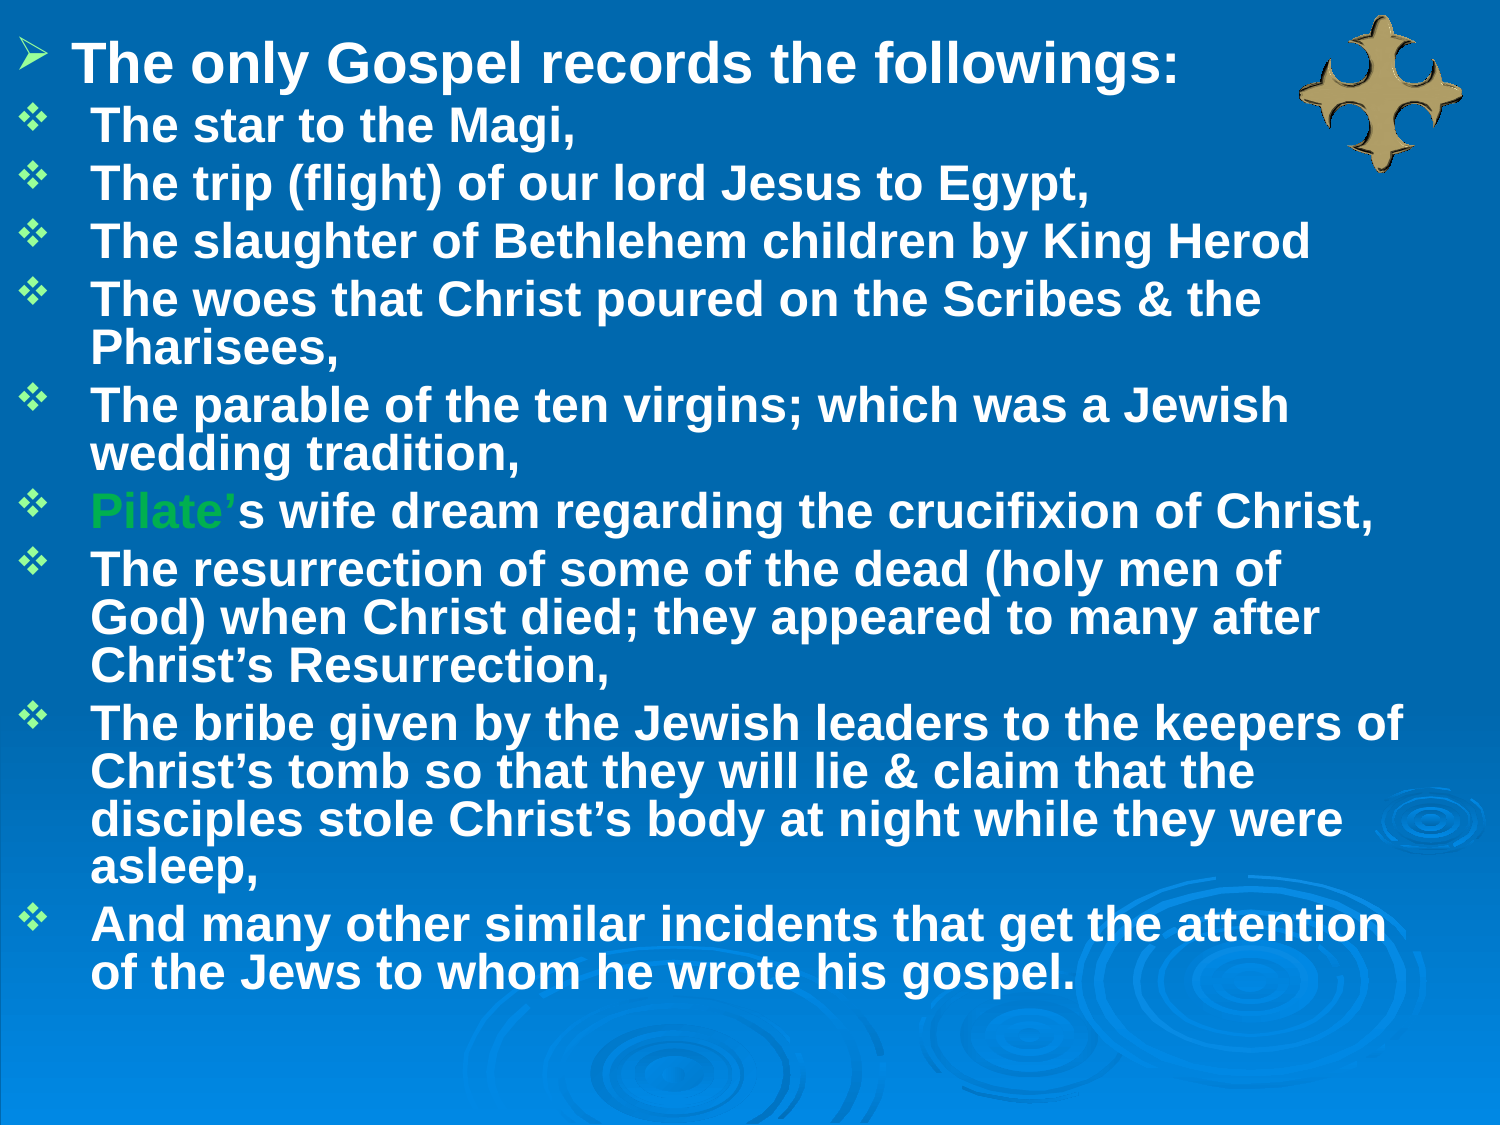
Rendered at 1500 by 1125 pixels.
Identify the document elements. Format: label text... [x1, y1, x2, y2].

picture [1293, 0, 1471, 188]
list The only Gospel records the followings: The star to the Magi, The trip (flight) of our lord Jesus to Egypt, The slaughter of Bethlehem children by King Herod The woes that Christ poured on the Scribes & the Pharisees, The parable of the ten virgins; which was a Jewish wedding tradition, Pilate’s wife dream regarding the crucifixion of Christ, The resurrection of some of the dead (holy men of God) when Christ died; they appeared to many after Christ’s Resurrection, The bribe given by the Jewish leaders to the keepers of Christ’s tomb so that they will lie & claim that the disciples stole Christ’s body at night while they were asleep, And many other similar incidents that get the attention of the Jews to whom he wrote his gospel. [0, 30, 1427, 1096]
